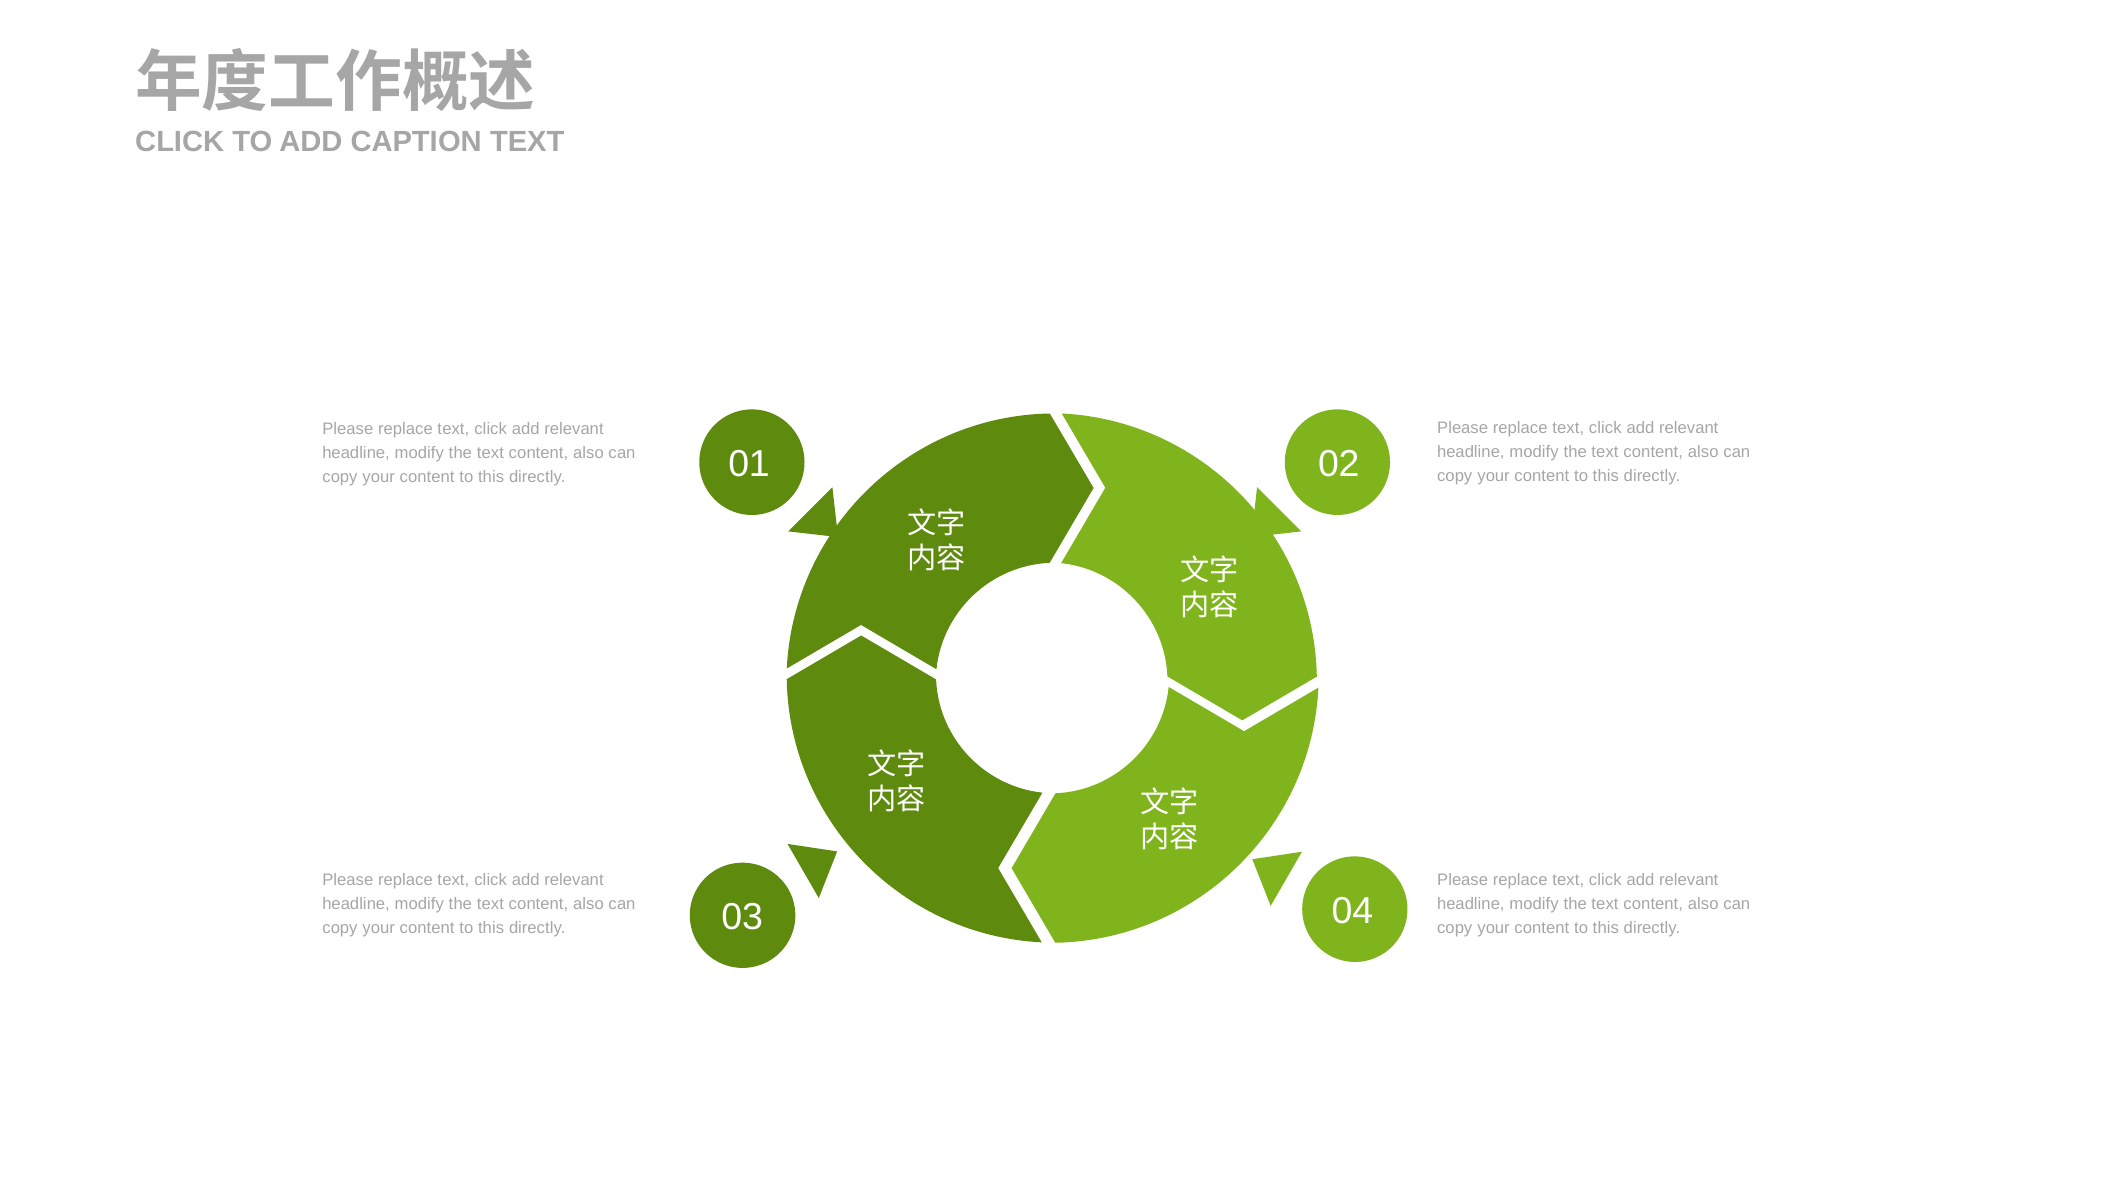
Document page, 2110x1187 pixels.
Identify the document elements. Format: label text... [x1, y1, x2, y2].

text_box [1248, 835, 1405, 969]
text_box [1011, 686, 1319, 943]
text_box Please replace text, click add relevant headline, modify the text content, also can copy your content to this directly. [1437, 413, 1782, 485]
text_box 文字内容 [895, 483, 979, 595]
text_box CLICK TO ADD CAPTION TEXT [135, 122, 596, 158]
text_box [786, 413, 1094, 670]
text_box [1234, 409, 1391, 543]
text_box 文字内容 [855, 724, 939, 836]
text_box Please replace text, click add relevant headline, modify the text content, also can copy your content to this directly. [322, 414, 660, 486]
text_box Please replace text, click add relevant headline, modify the text content, also can copy your content to this directly. [322, 865, 660, 937]
text_box 文字内容 [1167, 530, 1252, 643]
text_box [1061, 413, 1317, 721]
text_box 年度工作概述 [135, 38, 596, 119]
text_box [684, 827, 841, 961]
text_box [786, 635, 1043, 943]
text_box Please replace text, click add relevant headline, modify the text content, also can copy your content to this directly. [1437, 865, 1782, 937]
text_box 文字内容 [1127, 762, 1212, 875]
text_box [699, 409, 856, 543]
